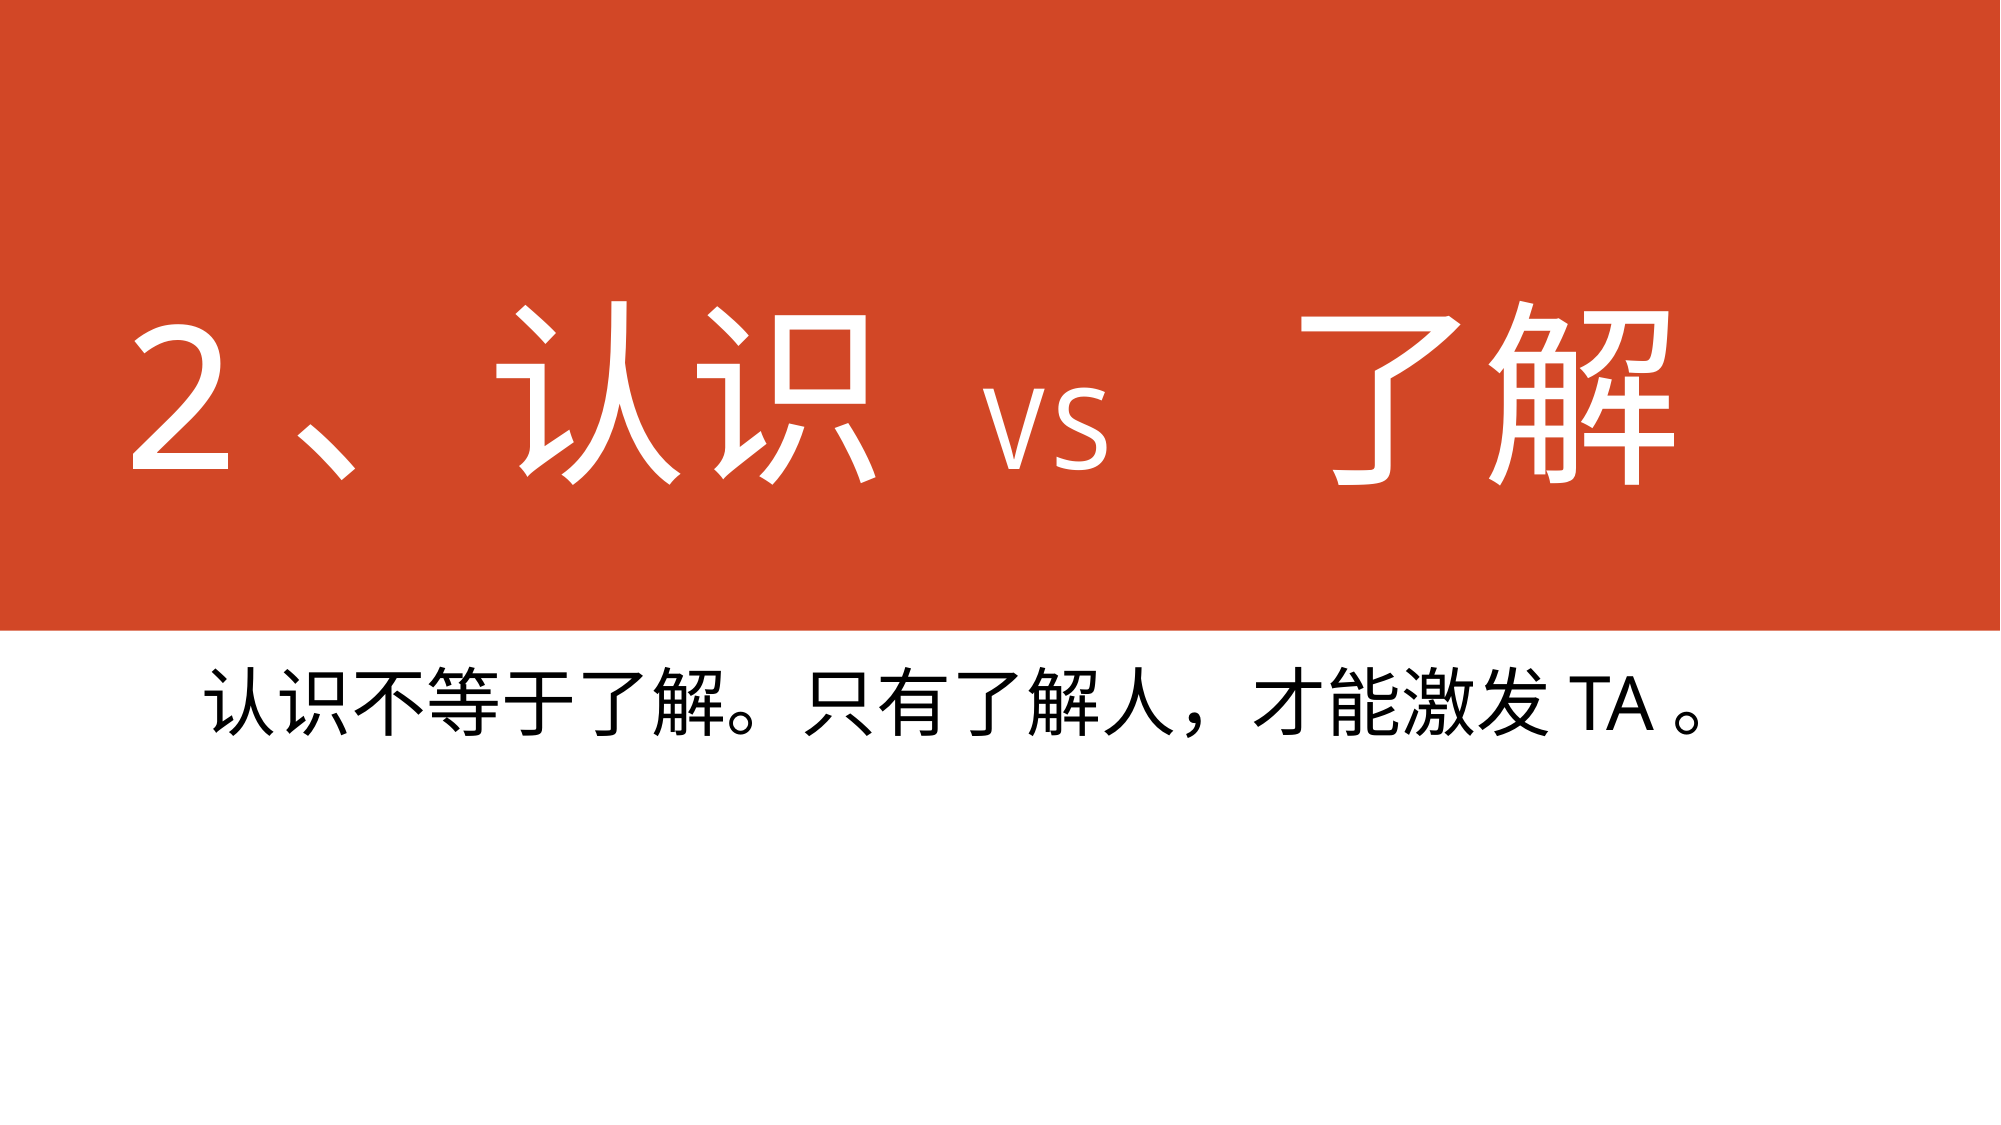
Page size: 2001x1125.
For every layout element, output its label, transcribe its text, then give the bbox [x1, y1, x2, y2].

text_box 认识不等于了解。只有了解人，才能激发TA。 [186, 648, 1762, 753]
text_box [0, 0, 2000, 632]
text_box 2、认识 VS 了解 [104, 262, 1698, 517]
